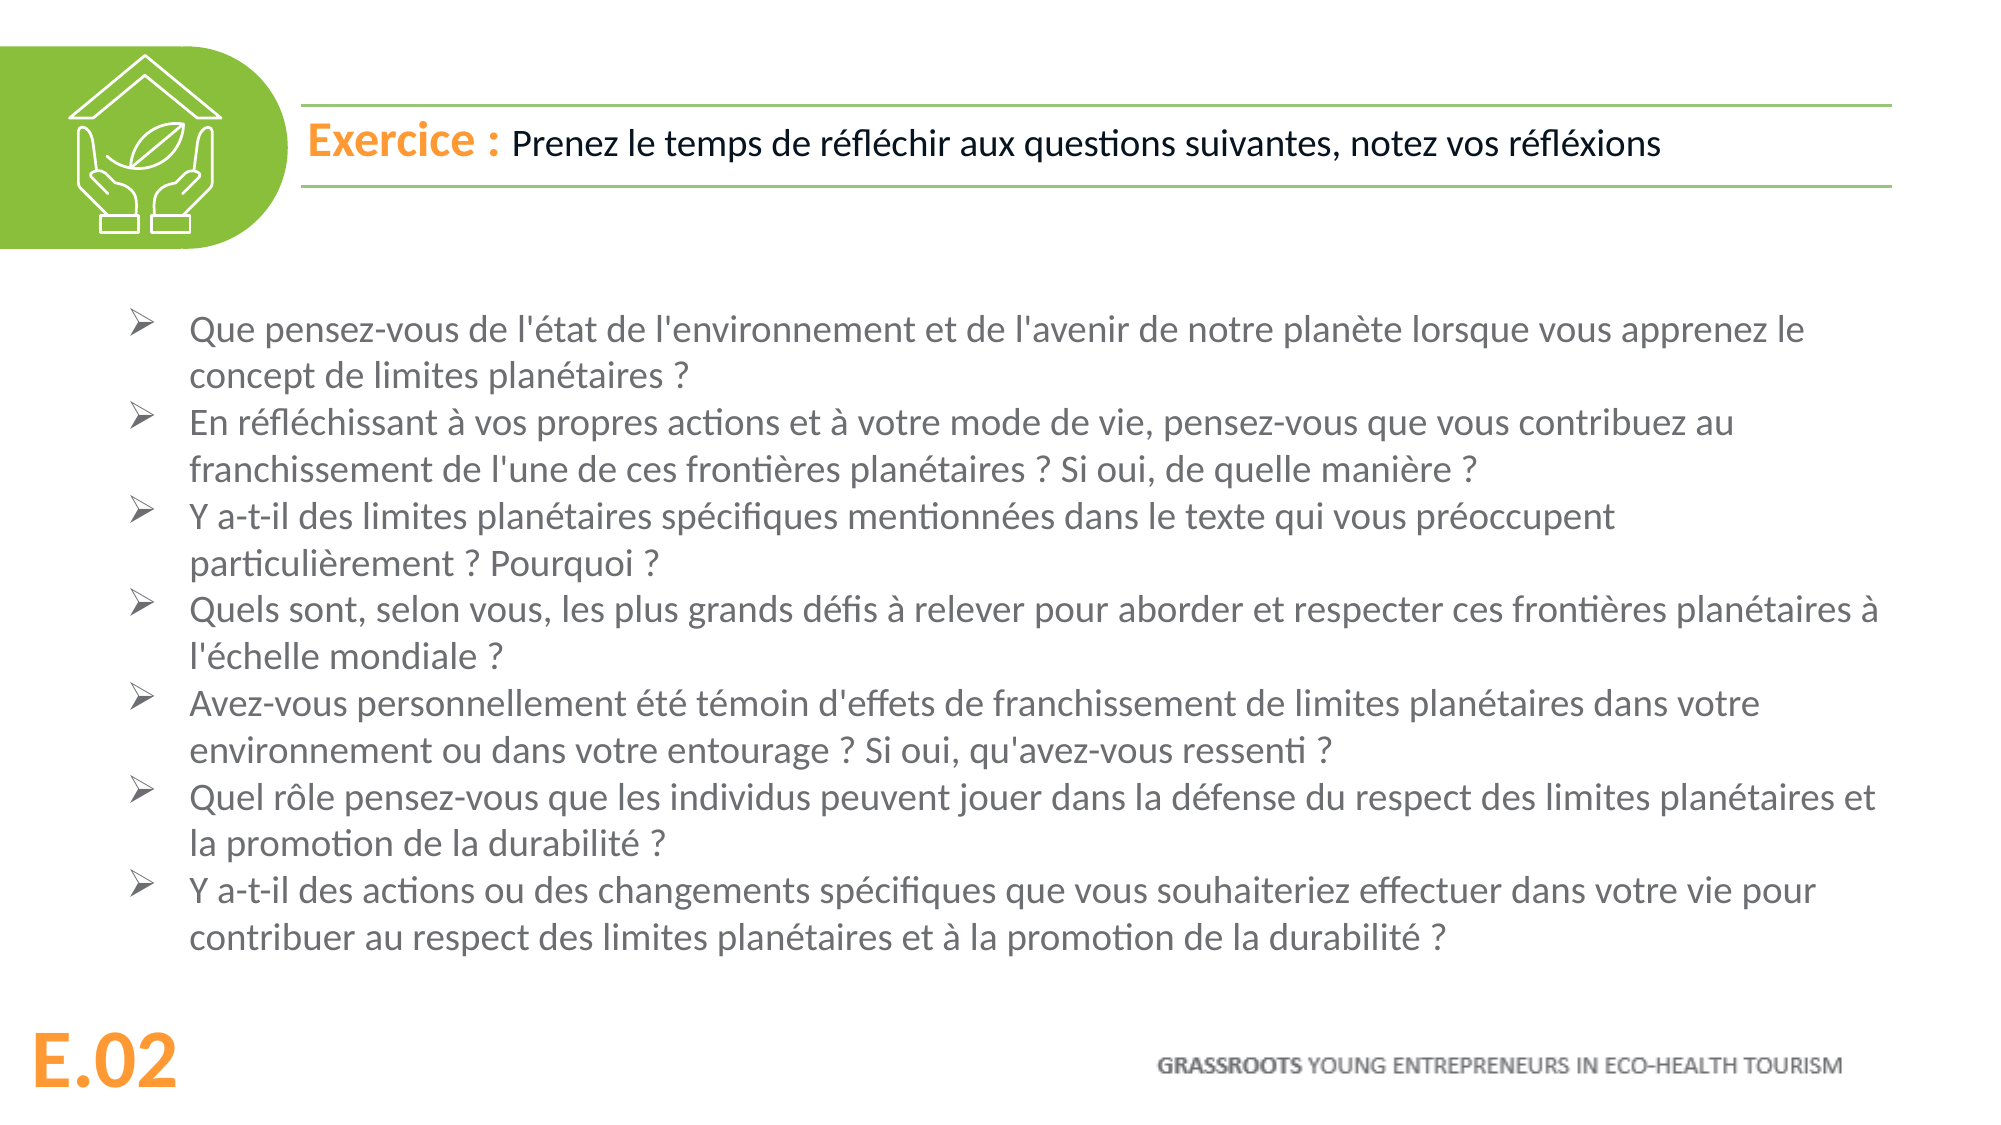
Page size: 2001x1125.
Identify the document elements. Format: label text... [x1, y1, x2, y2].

text_box Exercice : Prenez le temps de réfléchir aux questions suivantes, notez vos réfléxions [287, 77, 1892, 249]
list Que pensez-vous de l'état de l'environnement et de l'avenir de notre planète lorsque vous apprenez le concept de limites planétaires ? En réfléchissant à vos propres actions et à votre mode de vie, pensez-vous que vous contribuez au franchissement de l'une de ces frontières planétaires ? Si oui, de quelle manière ? Y a-t-il des limites planétaires spécifiques mentionnées dans le texte qui vous préoccupent particulièrement ? Pourquoi ? Quels sont, selon vous, les plus grands défis à relever pour aborder et respecter ces frontières planétaires à l'échelle mondiale ? Avez-vous personnellement été témoin d'effets de franchissement de limites planétaires dans votre environnement ou dans votre entourage ? Si oui, qu'avez-vous ressenti ? Quel rôle pensez-vous que les individus peuvent jouer dans la défense du respect des limites planétaires et la promotion de la durabilité ? Y a-t-il des actions ou des changements spécifiques que vous souhaiteriez effectuer dans votre vie pour contribuer au respect des limites planétaires et à la promotion de la durabilité ? [106, 283, 1904, 998]
text_box E.02 [11, 1019, 300, 1125]
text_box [68, 54, 222, 233]
text_box [0, 46, 287, 249]
picture [1137, 1045, 1852, 1091]
